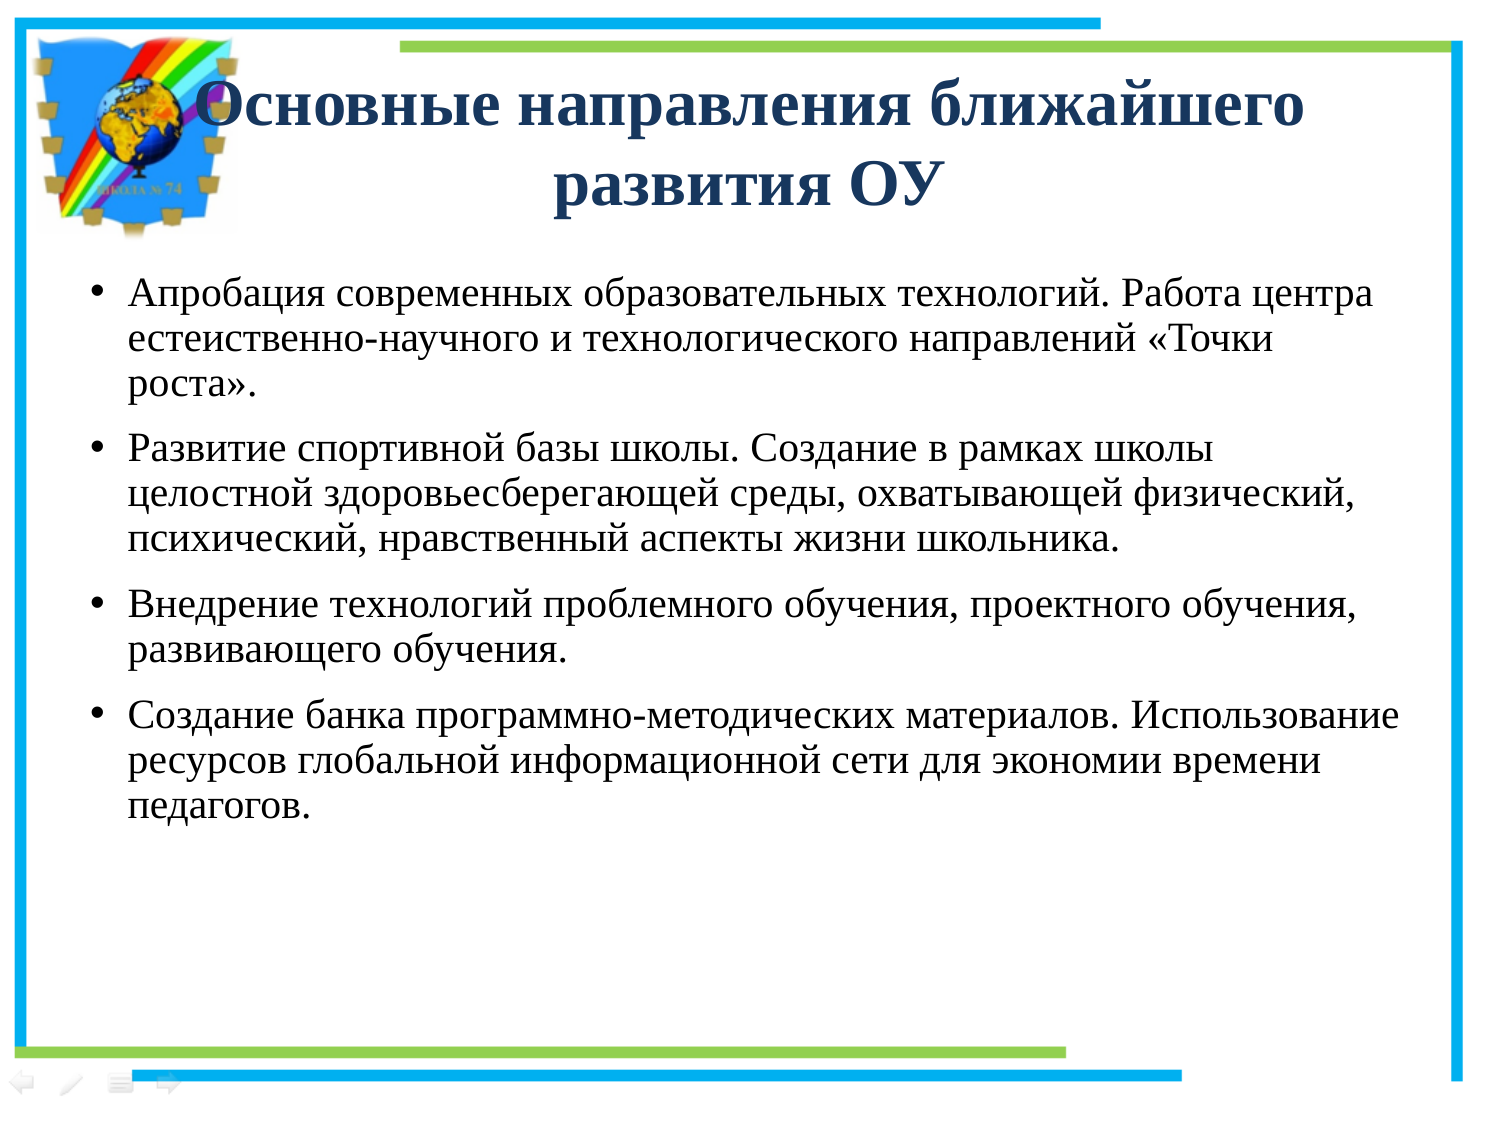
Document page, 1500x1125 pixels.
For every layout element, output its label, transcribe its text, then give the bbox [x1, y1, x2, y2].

list Апробация современных образовательных технологий. Работа центра естеиственно-научного и технологического направлений «Точки роста». Развитие спортивной базы школы. Создание в рамках школы целостной здоровьесберегающей среды, охватывающей физический, психический, нравственный аспекты жизни школьника. Внедрение технологий проблемного обучения, проектного обучения, развивающего обучения. Создание банка программно-методических материалов. Использование ресурсов глобальной информационной сети для экономии времени педагогов. [74, 262, 1426, 1006]
picture [0, 0, 1477, 1112]
title Основные направления ближайшего развития ОУ [74, 44, 1426, 233]
